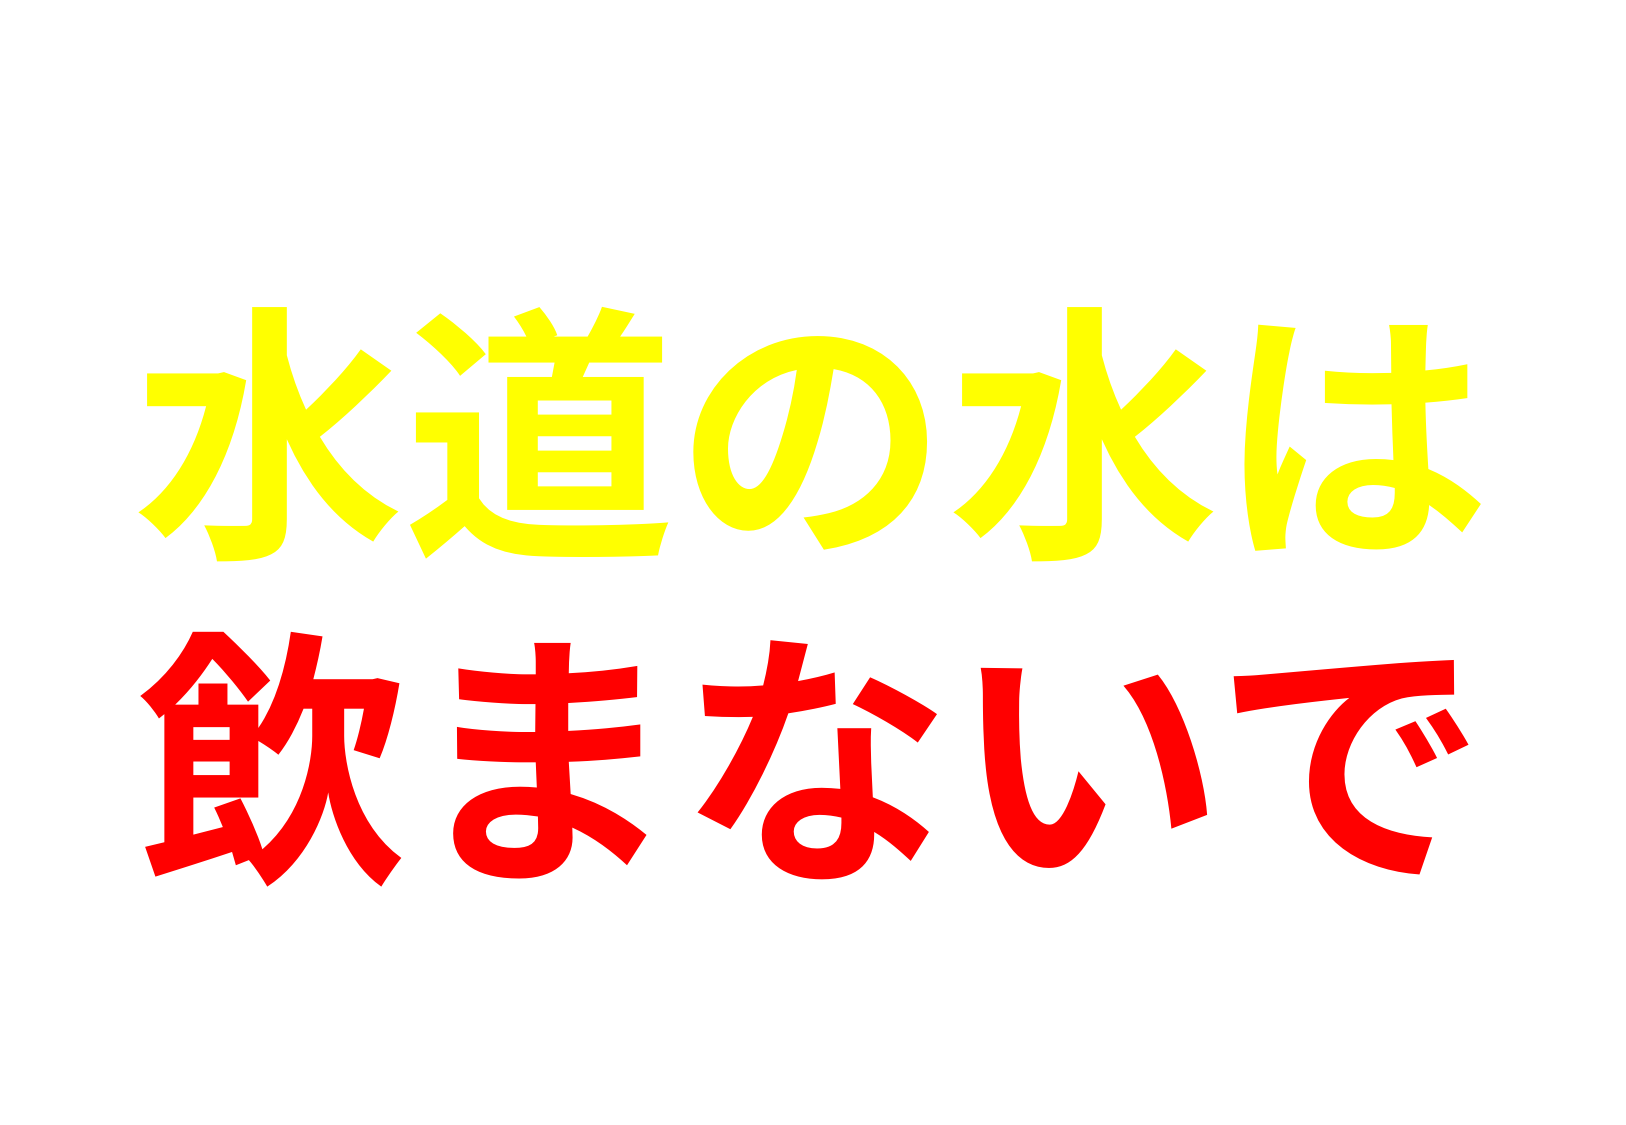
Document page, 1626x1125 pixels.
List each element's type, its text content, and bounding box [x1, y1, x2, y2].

text_box 水道の水は 飲まないで [0, 259, 1625, 924]
